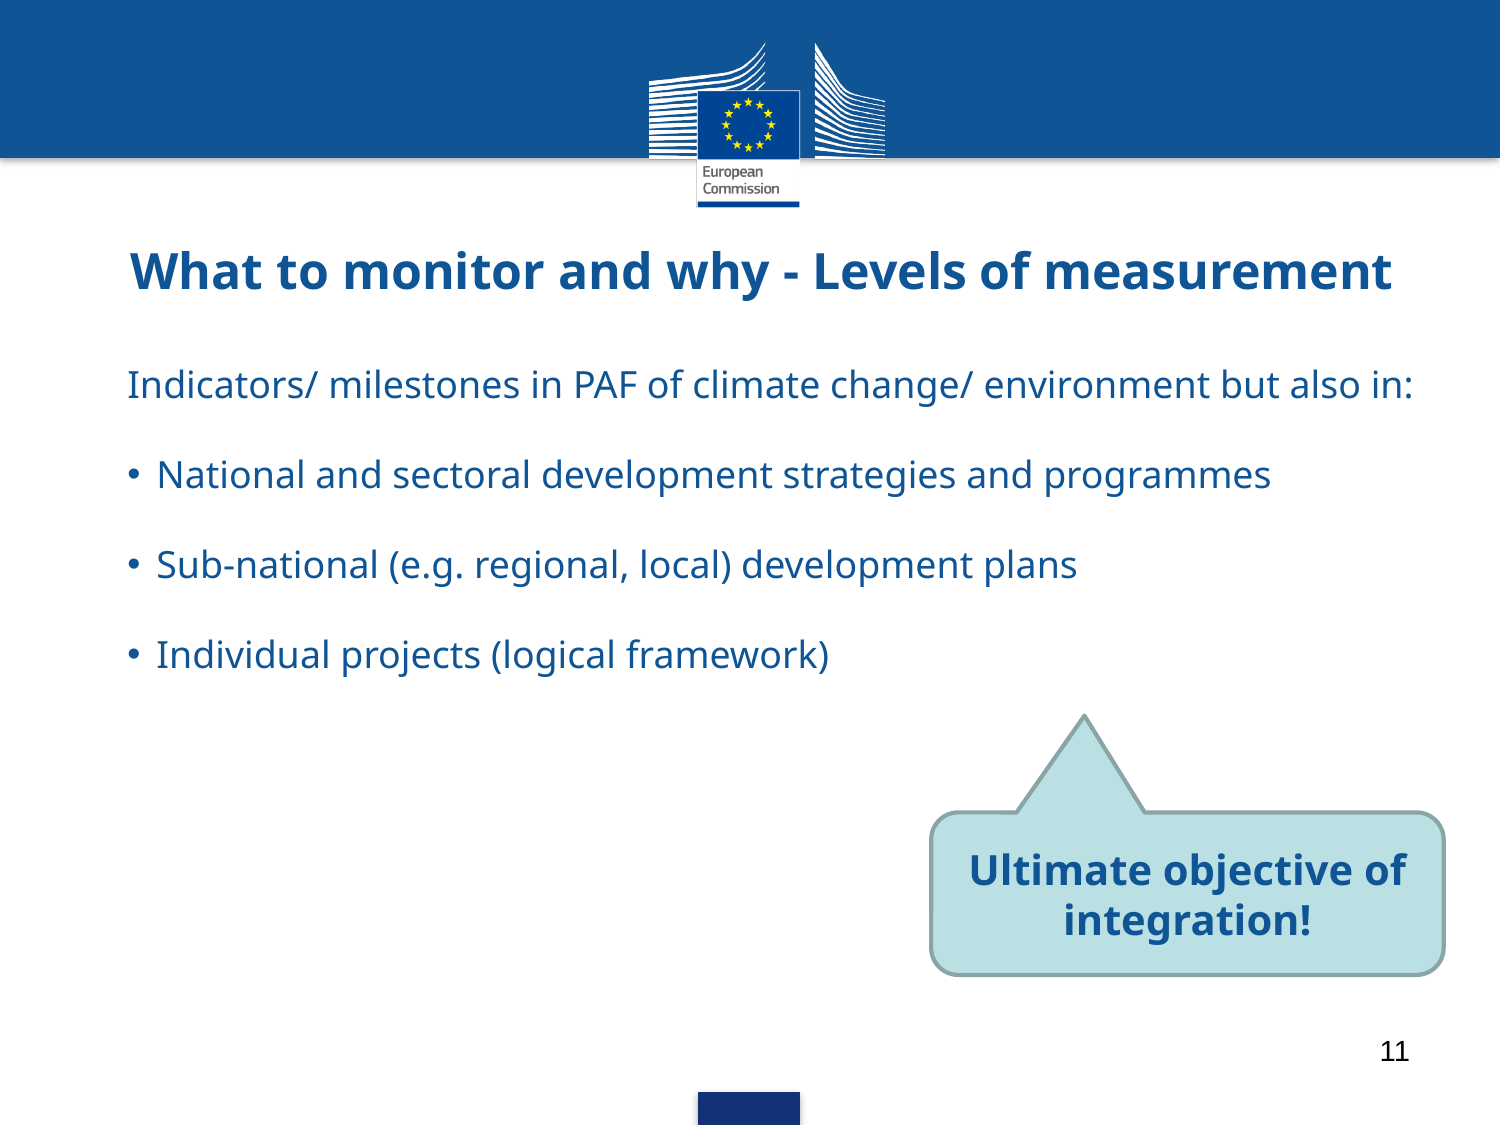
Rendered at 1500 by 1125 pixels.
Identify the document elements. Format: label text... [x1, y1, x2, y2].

slide_number 11 [1074, 1024, 1426, 1103]
picture [649, 42, 885, 167]
text_box Ultimate objective of integration! [929, 713, 1446, 978]
text_box Indicators/ milestones in PAF of climate change/ environment but also in: National and sectoral development strategies and programmes Sub-national (e.g. regional, local) development plans Individual projects (logical framework) [112, 353, 1463, 953]
title What to monitor and why - Levels of measurement [115, 167, 1500, 371]
